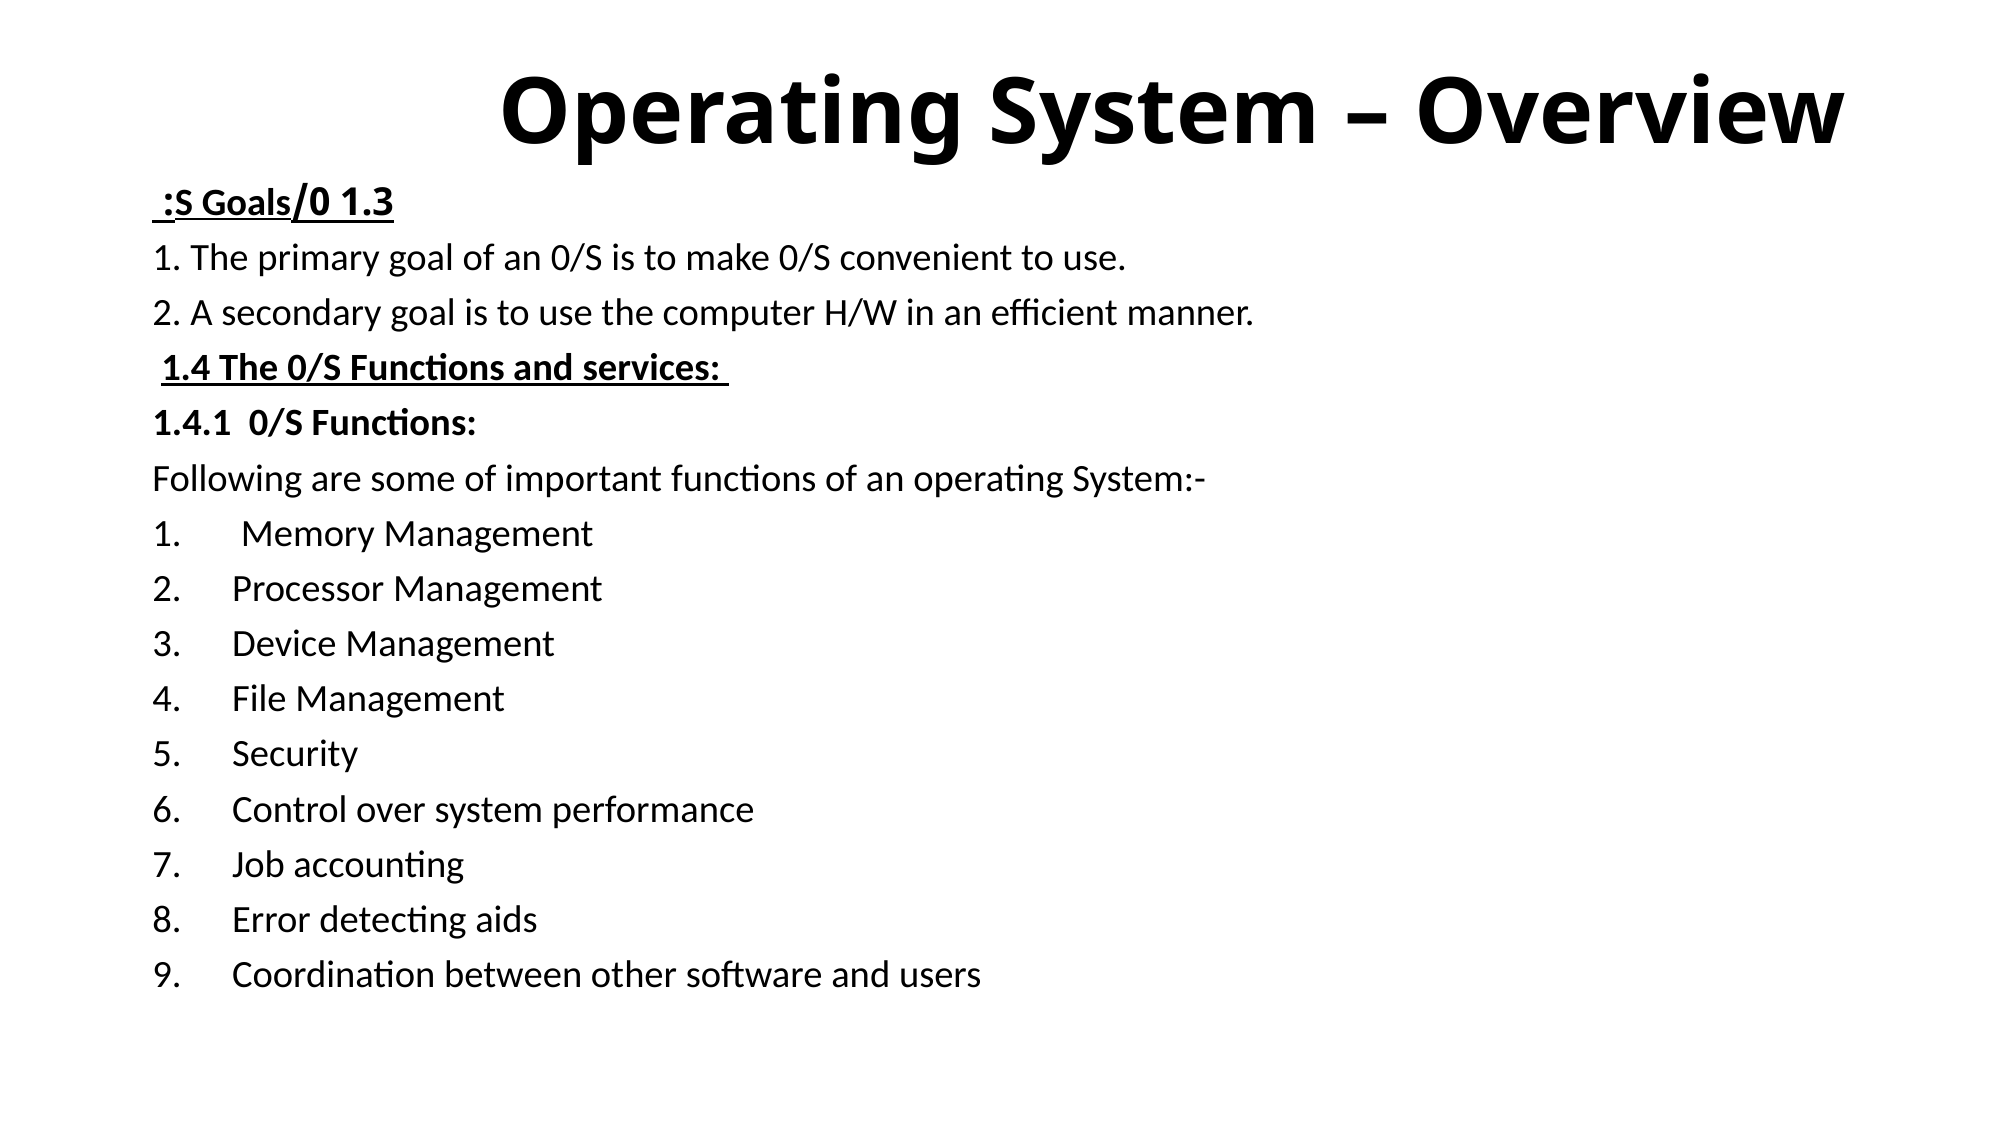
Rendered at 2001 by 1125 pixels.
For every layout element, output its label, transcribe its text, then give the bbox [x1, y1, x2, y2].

title Operating System – Overview [137, 59, 1863, 174]
list 1.3 0/S Goals: 1. The primary goal of an 0/S is to make 0/S convenient to use. 2. A secondary goal is to use the computer H/W in an efficient manner. 1.4 The 0/S Functions and services: 1.4.1 0/S Functions: Following are some of important functions of an operating System:- Memory Management Processor Management Device Management File Management Security Control over system performance Job accounting Error detecting aids Coordination between other software and users [137, 174, 1863, 1014]
